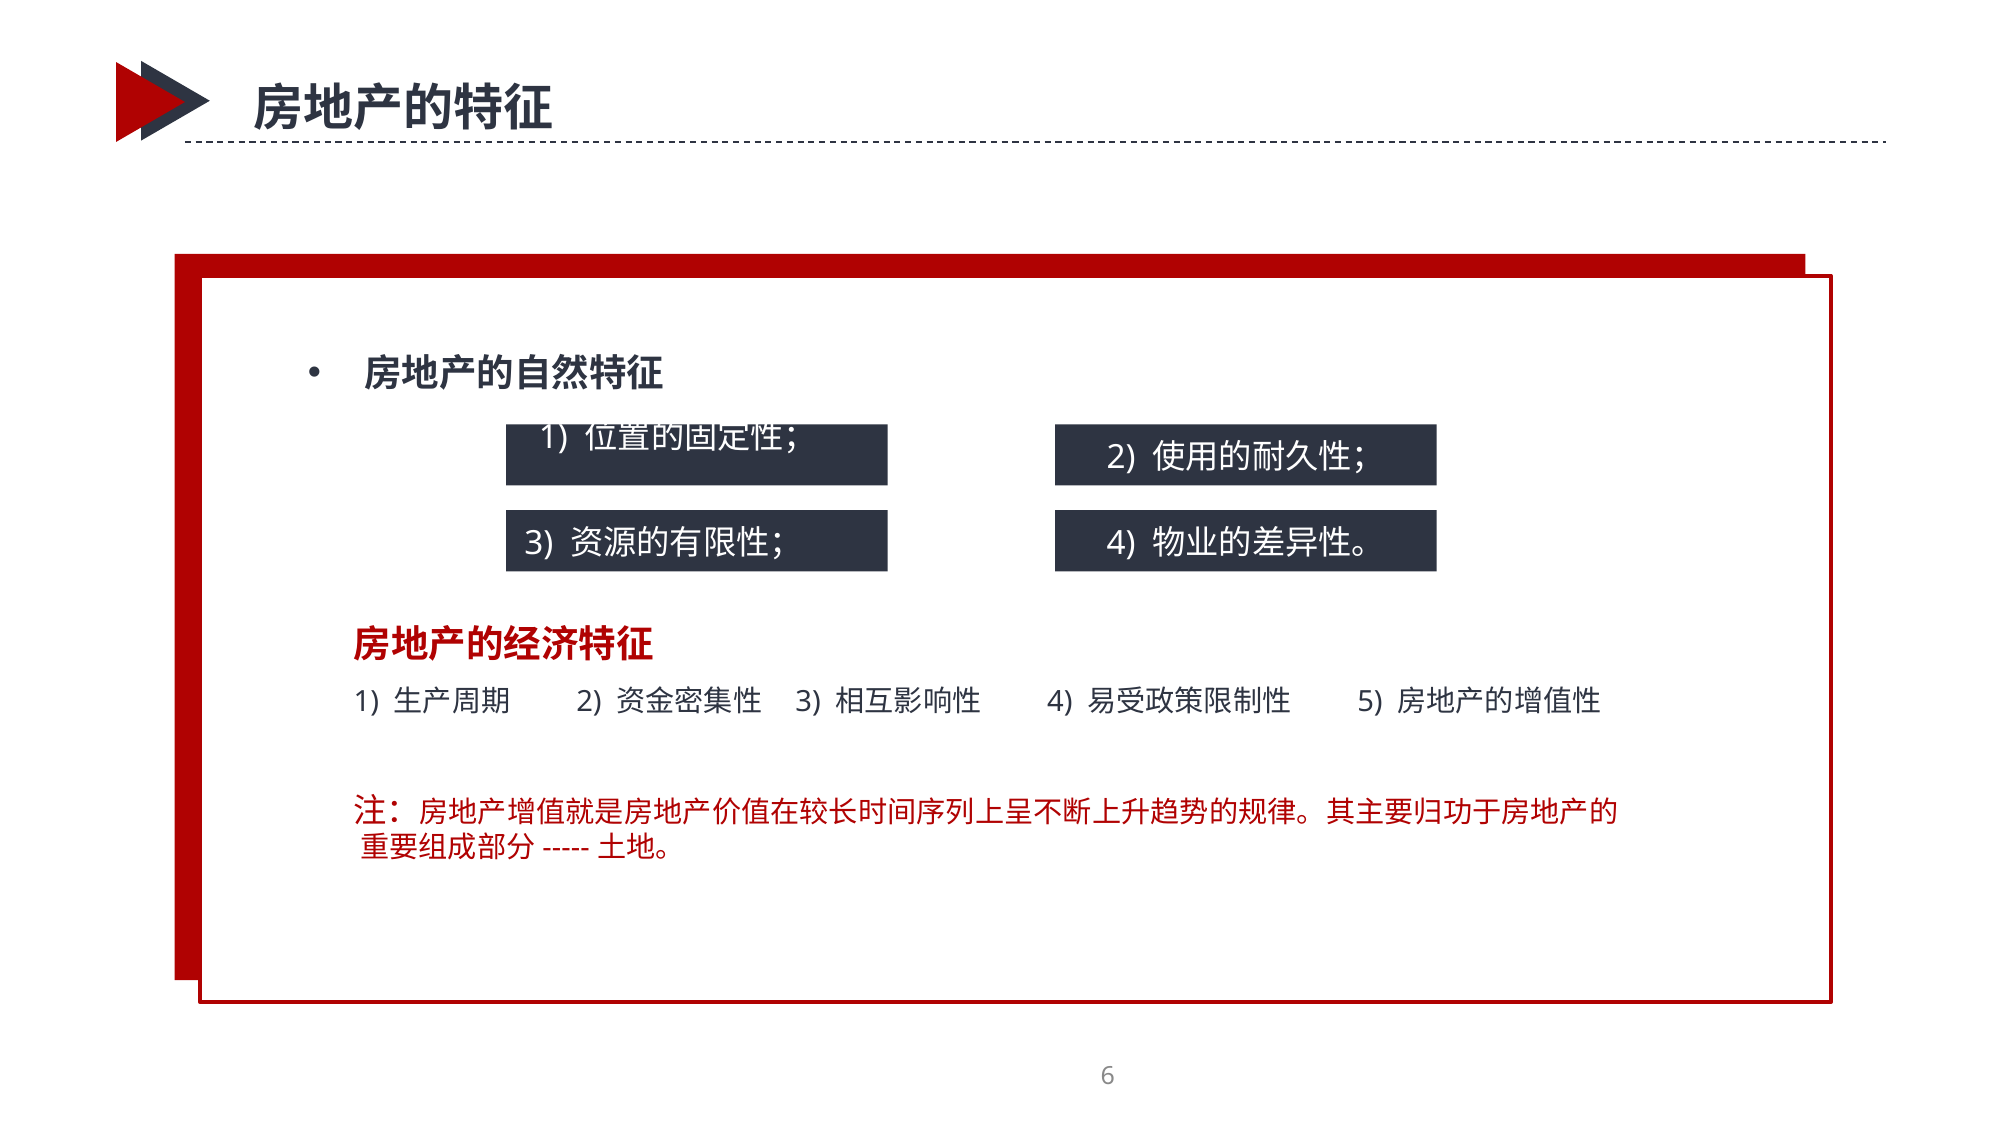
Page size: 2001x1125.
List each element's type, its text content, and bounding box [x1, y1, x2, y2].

slide_number 6 [881, 1046, 1130, 1106]
title 房地产的特征 [199, 68, 607, 157]
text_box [174, 253, 1832, 1003]
